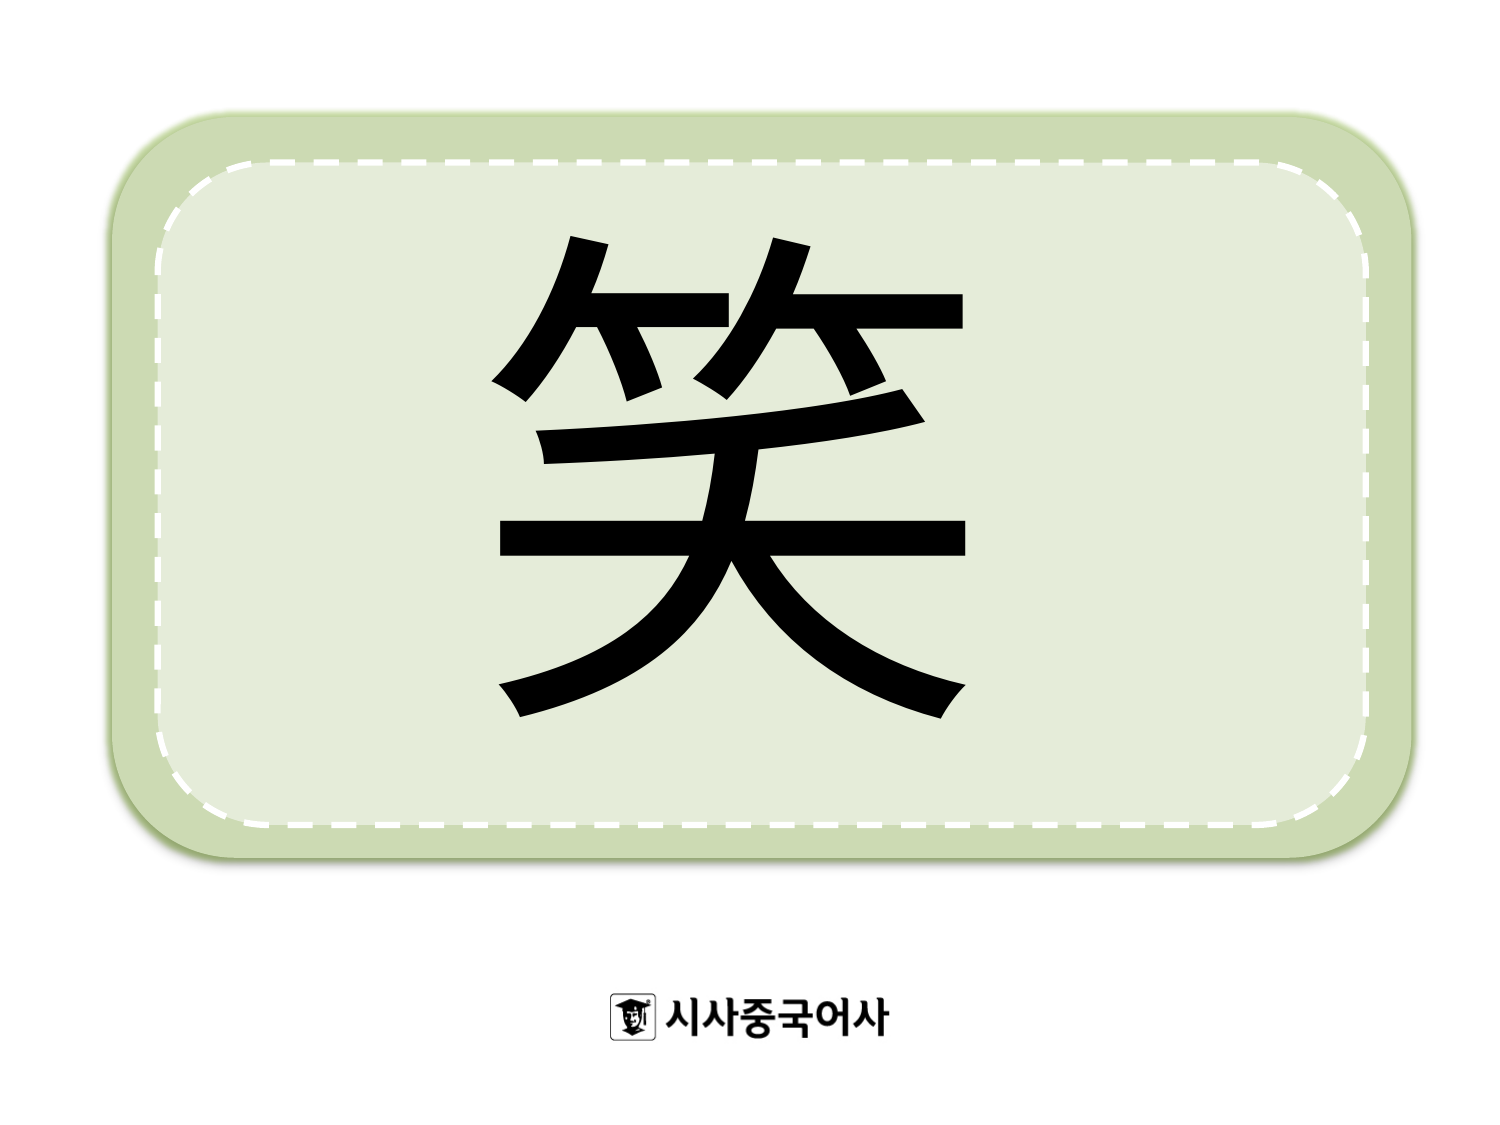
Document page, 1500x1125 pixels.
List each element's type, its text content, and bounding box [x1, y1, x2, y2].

text_box [162, 160, 1371, 824]
text_box 笑 [171, 137, 1380, 800]
picture [602, 987, 898, 1047]
